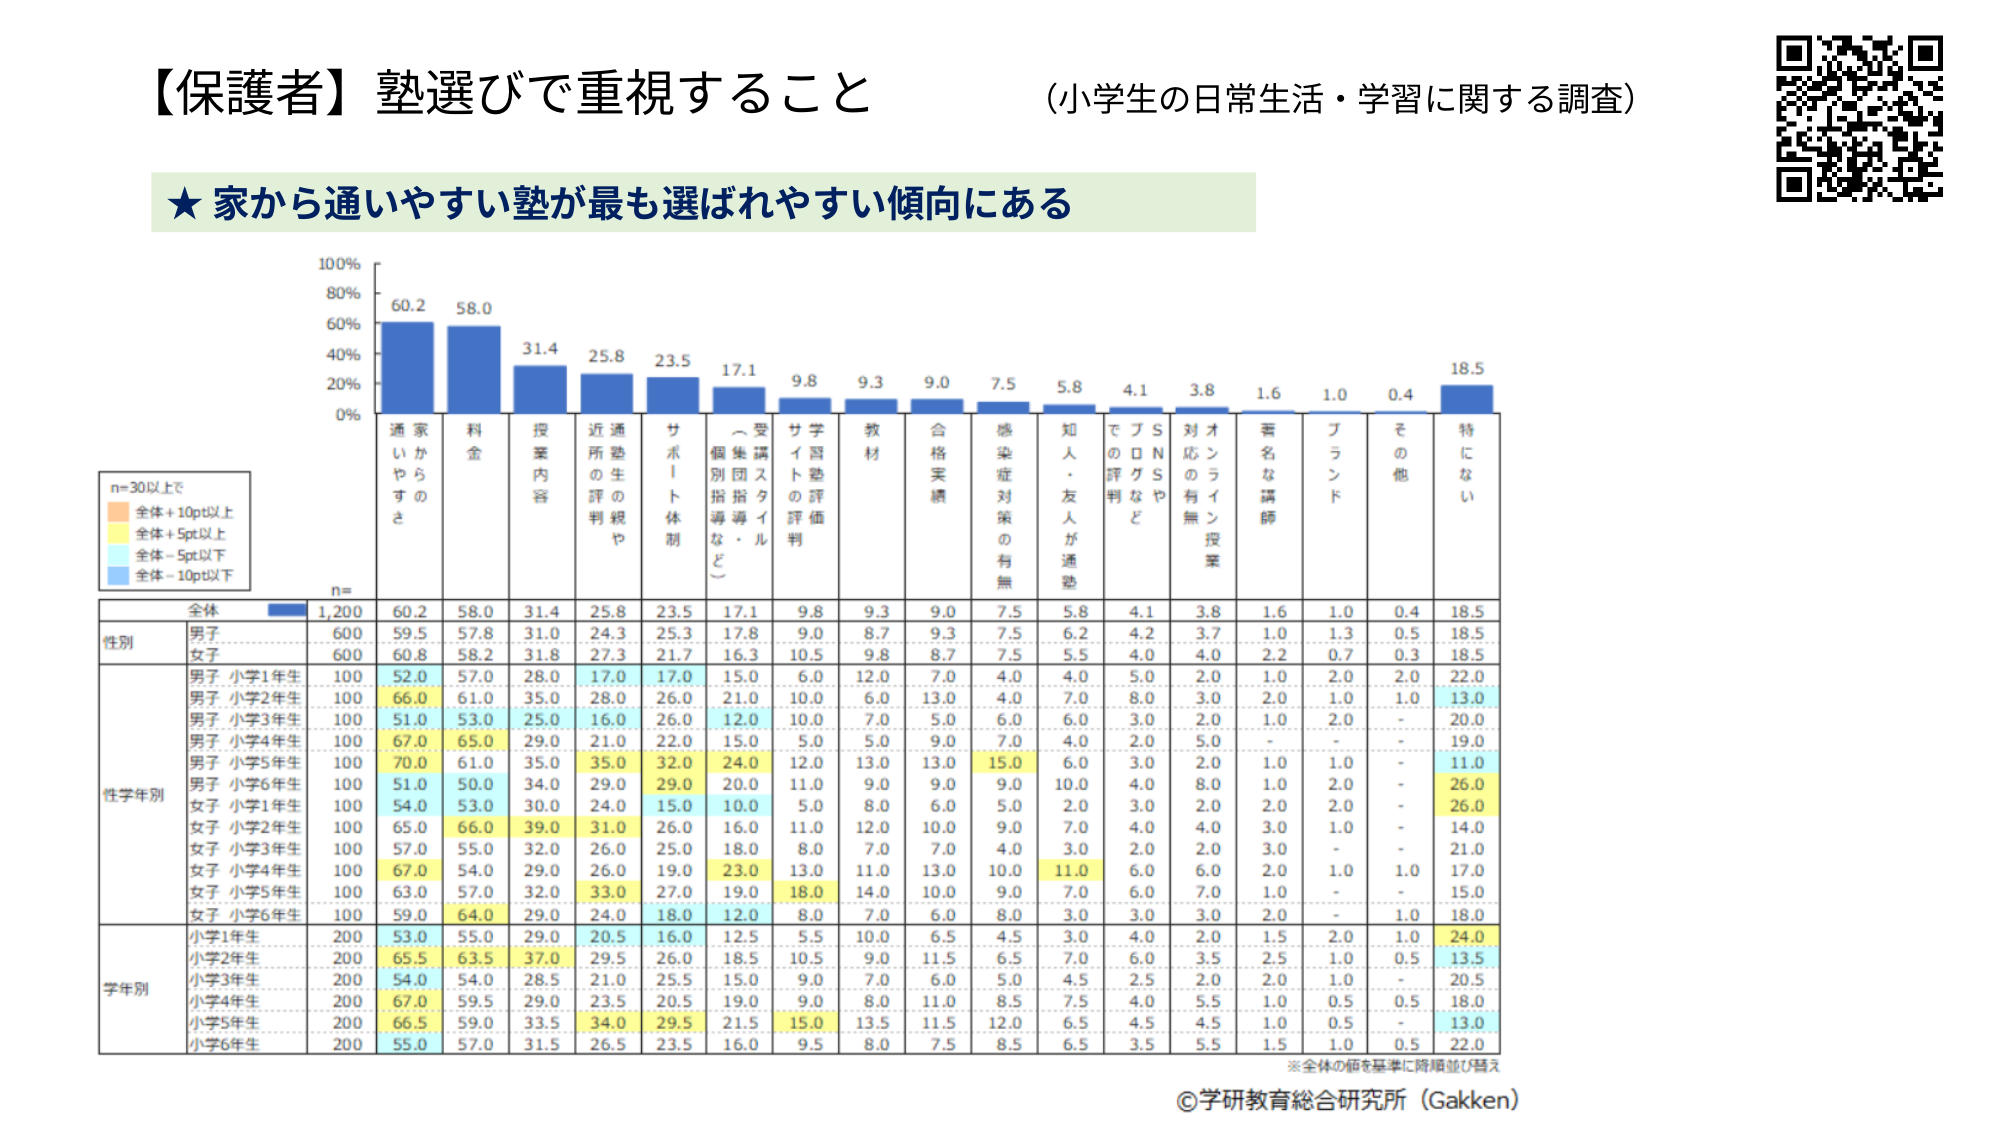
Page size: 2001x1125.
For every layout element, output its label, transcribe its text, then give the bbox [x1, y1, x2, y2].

text_box ★家から通いやすい塾が最も選ばれやすい傾向にある [151, 172, 1257, 233]
picture [84, 243, 1548, 1125]
text_box 【保護者】塾選びで重視すること （小学生の日常生活・学習に関する調査） [110, 54, 1697, 129]
picture [1761, 20, 1958, 217]
